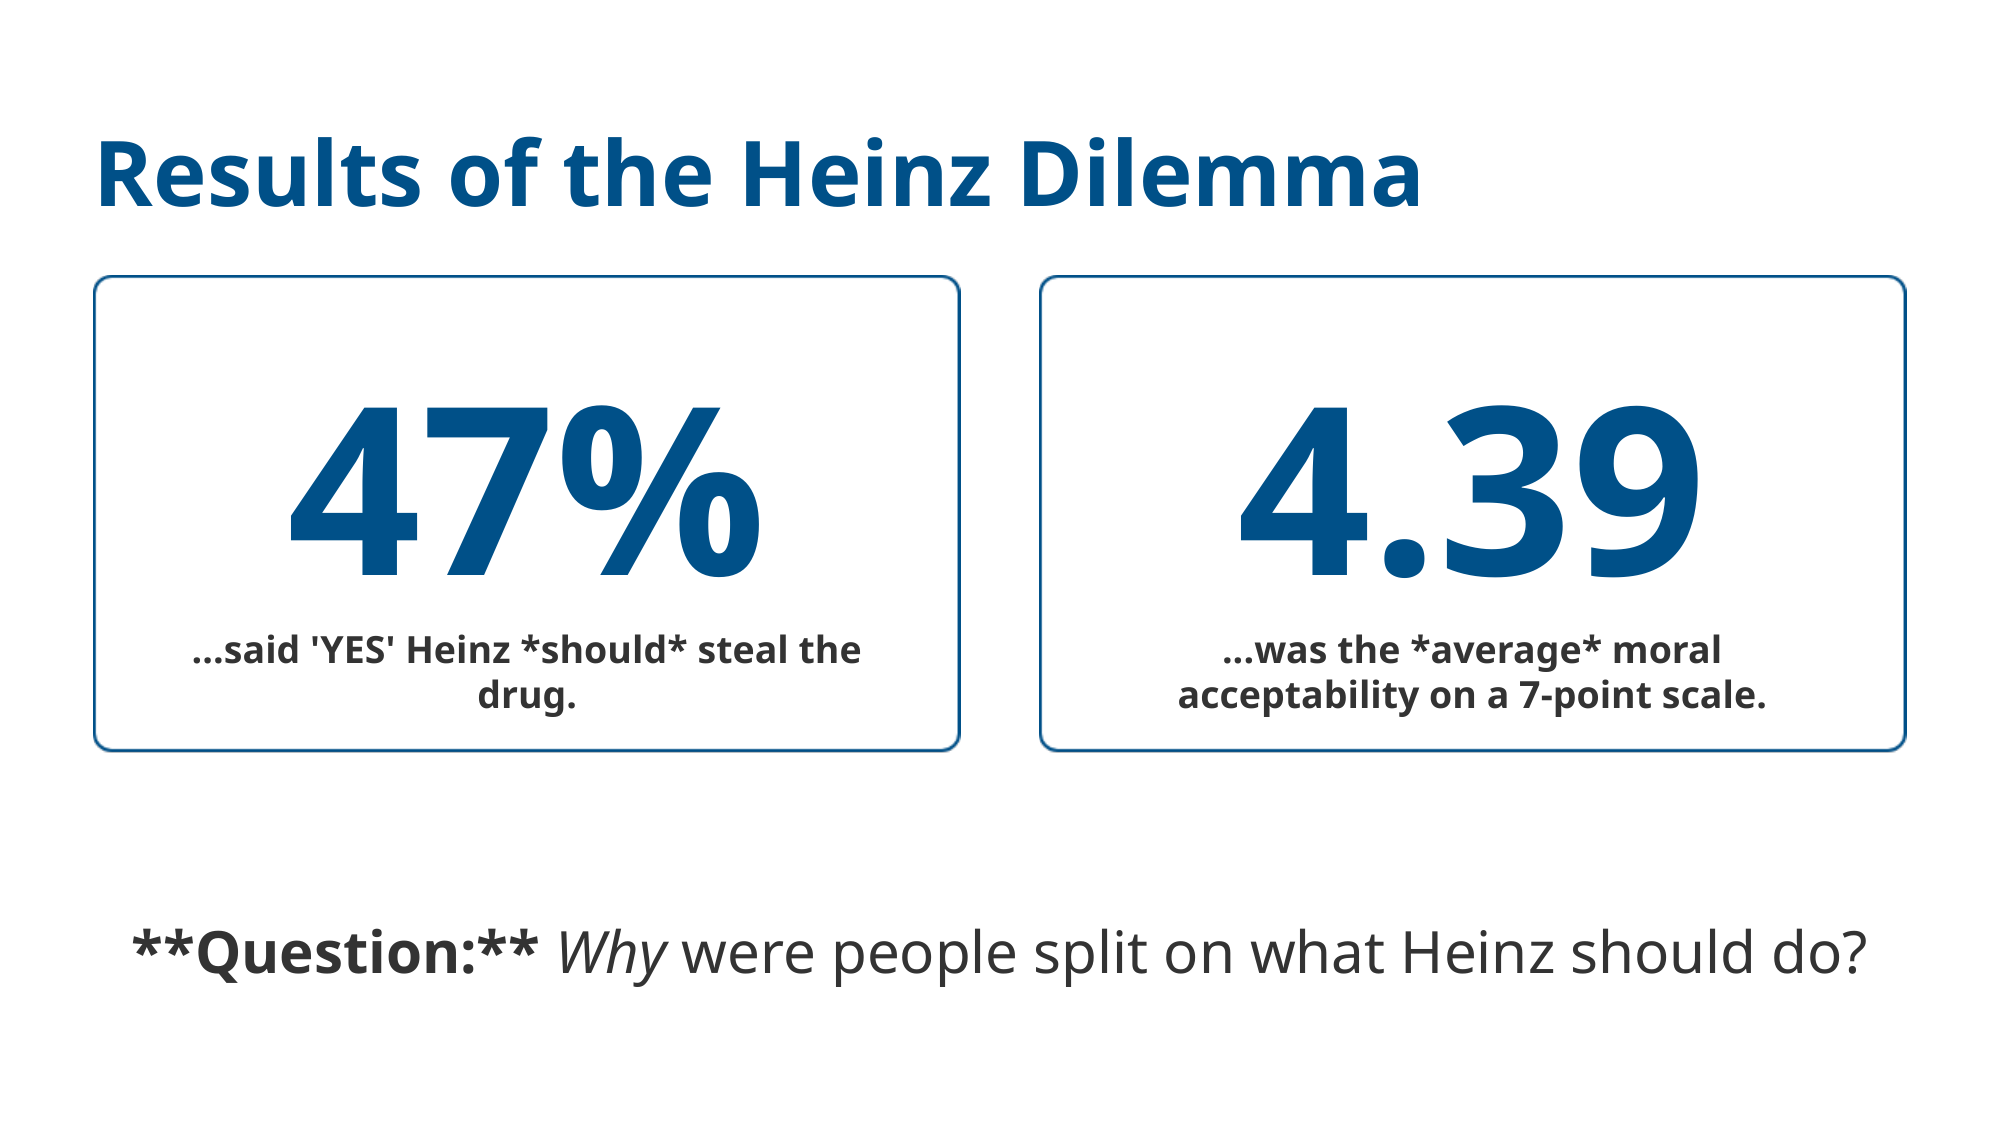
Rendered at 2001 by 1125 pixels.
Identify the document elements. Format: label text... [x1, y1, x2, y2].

text_box **Question:** Why were people split on what Heinz should do? [93, 873, 1907, 986]
picture [1038, 275, 1907, 755]
picture [93, 275, 962, 755]
text_box Results of the Heinz Dilemma [93, 93, 1630, 225]
